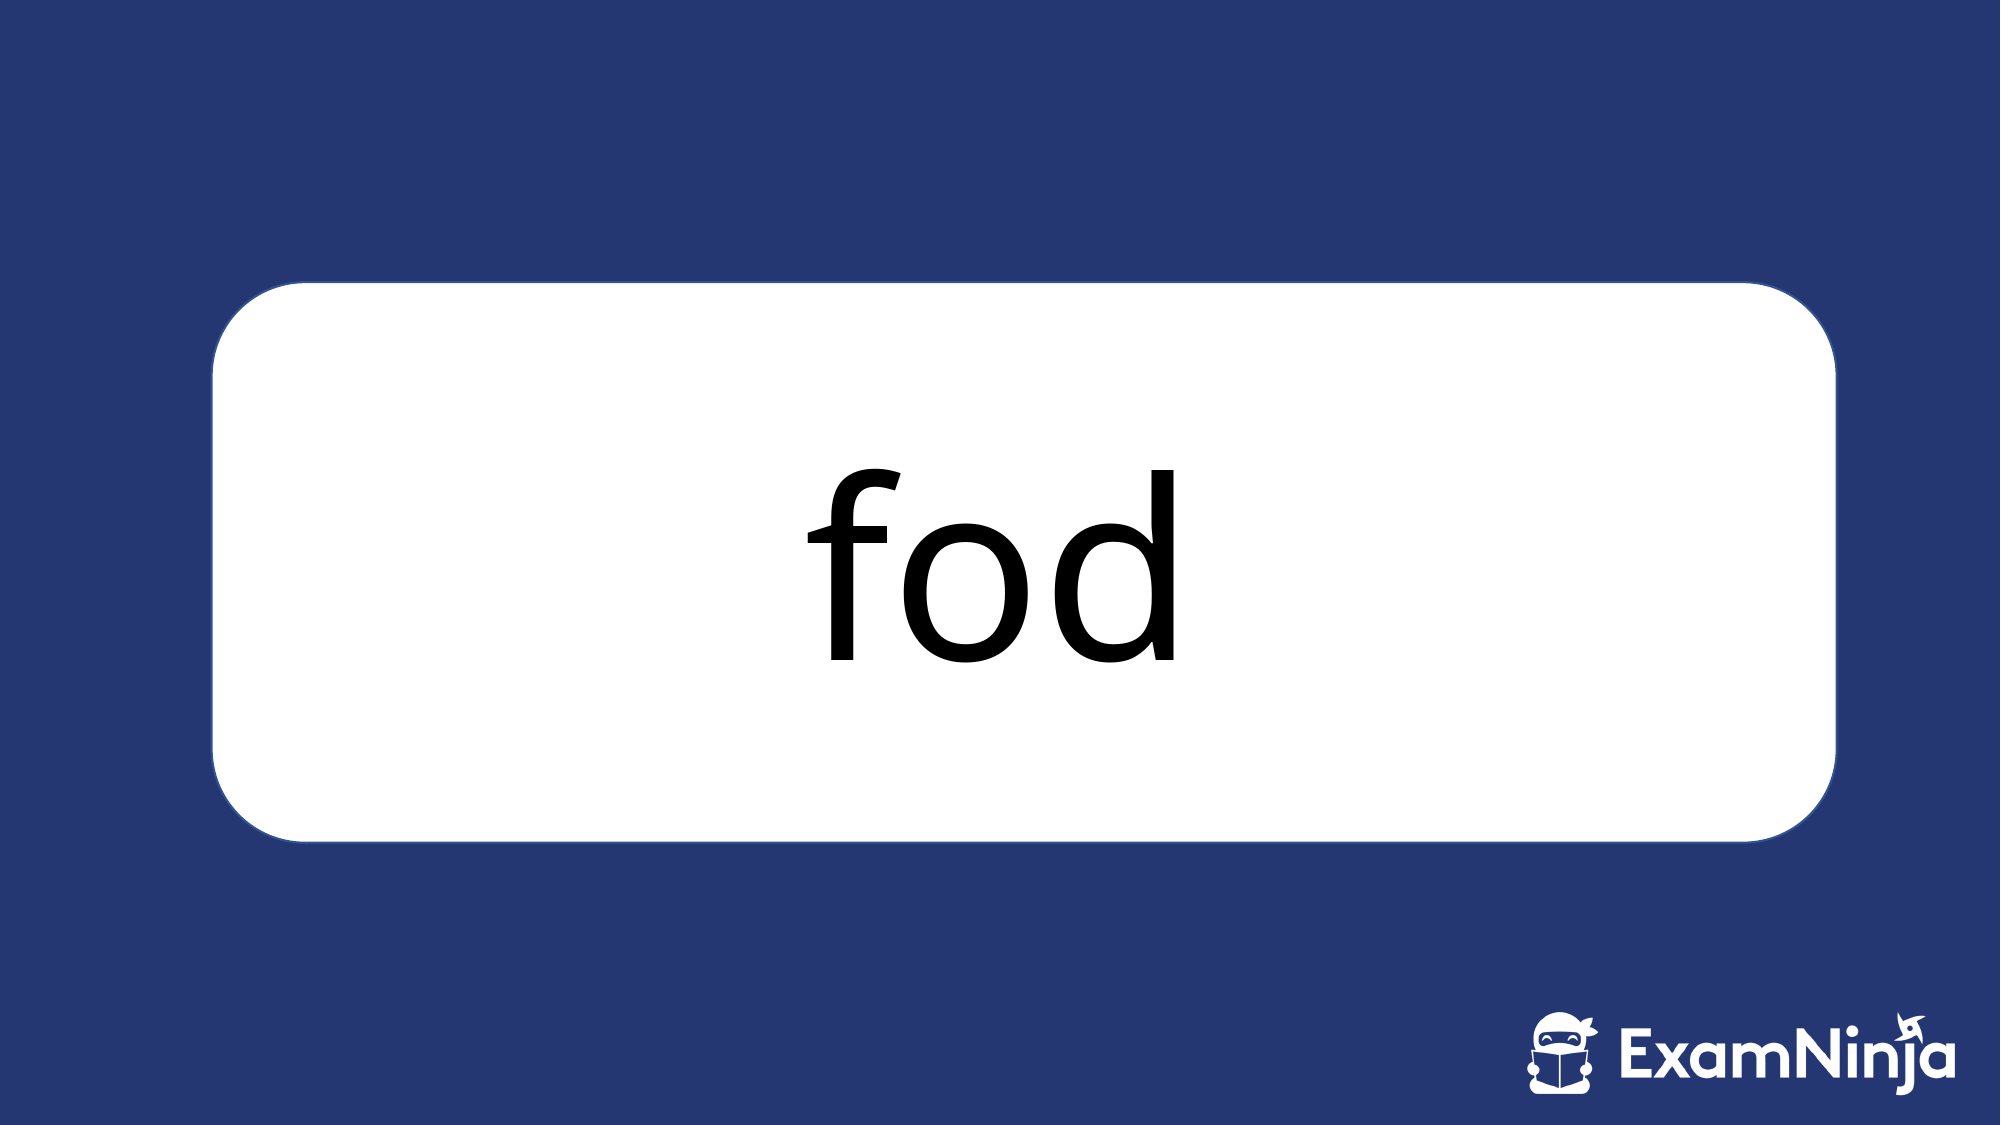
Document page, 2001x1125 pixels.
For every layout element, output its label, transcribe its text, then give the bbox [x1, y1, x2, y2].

text_box [210, 719, 1838, 844]
picture [1501, 1003, 1979, 1102]
text_box [210, 281, 1838, 403]
text_box fod [143, 403, 1857, 719]
